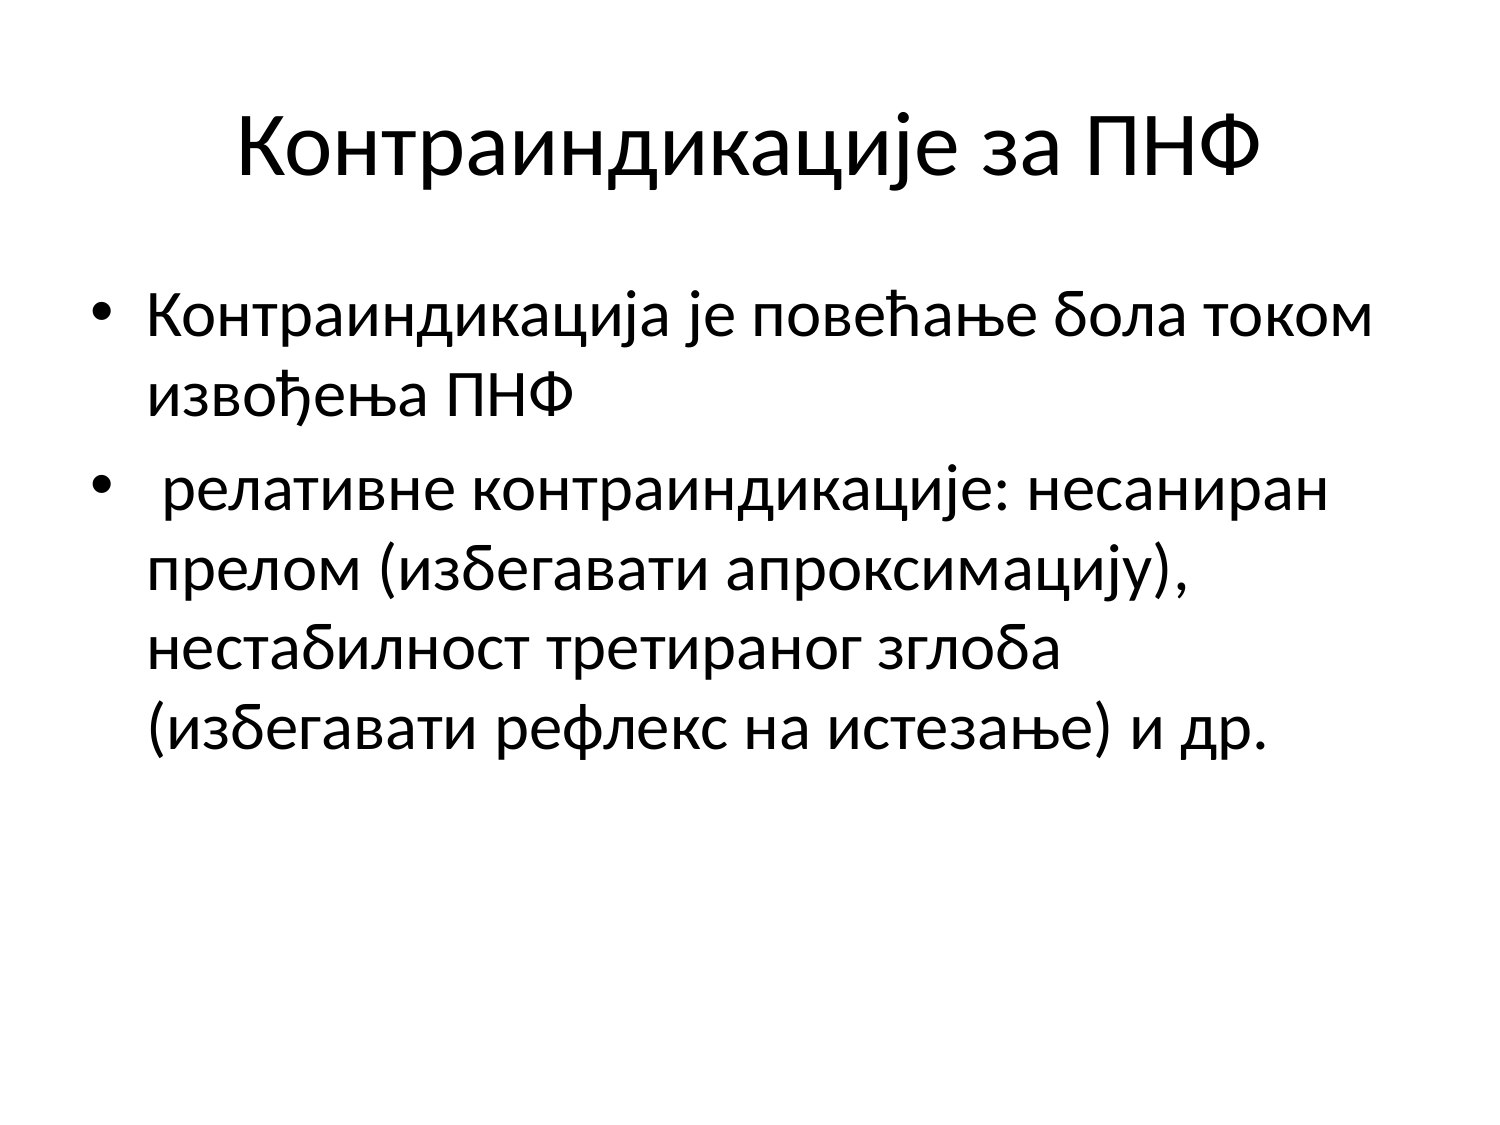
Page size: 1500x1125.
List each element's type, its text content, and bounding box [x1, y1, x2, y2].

title Контраиндикације за ПНФ [75, 45, 1425, 233]
list Контраиндикација је повећање бола током извођења ПНФ релативне контраиндикације: несаниран прелом (избегавати апроксимацију), нестабилност третираног зглоба (избегавати рефлекс на истезање) и др. [75, 262, 1425, 1005]
